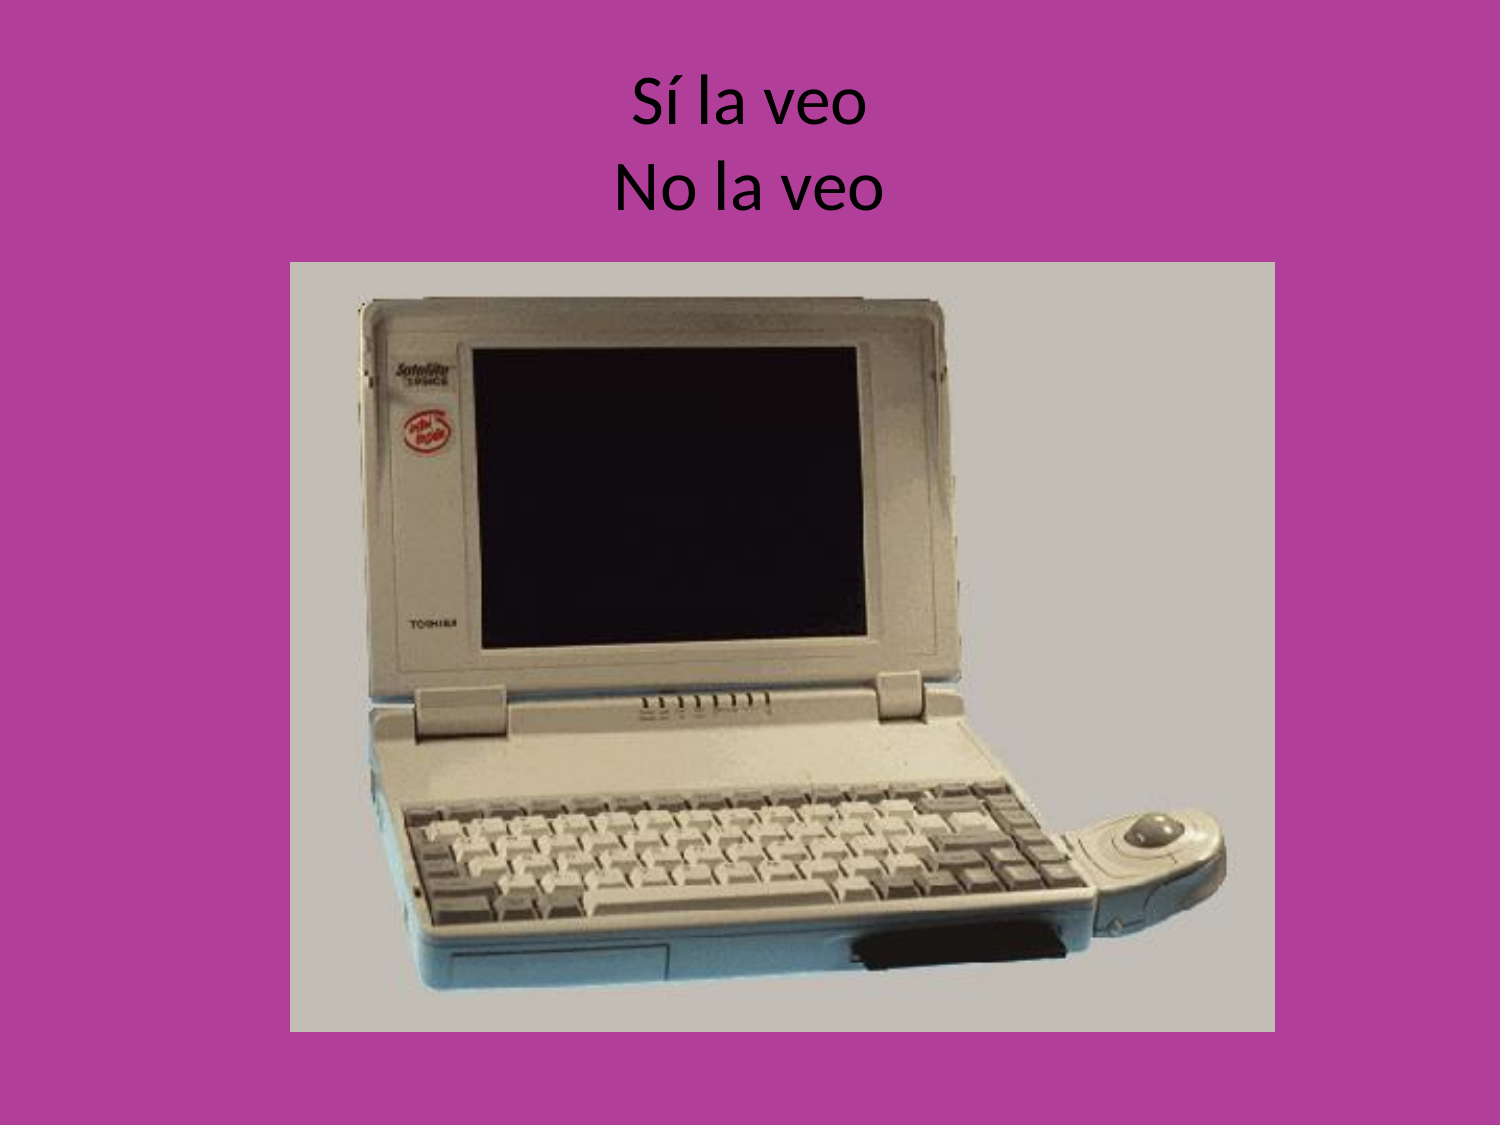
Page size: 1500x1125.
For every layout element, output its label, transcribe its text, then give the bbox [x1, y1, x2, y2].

picture [290, 262, 1275, 1032]
title Sí la veo No la veo [75, 45, 1425, 233]
